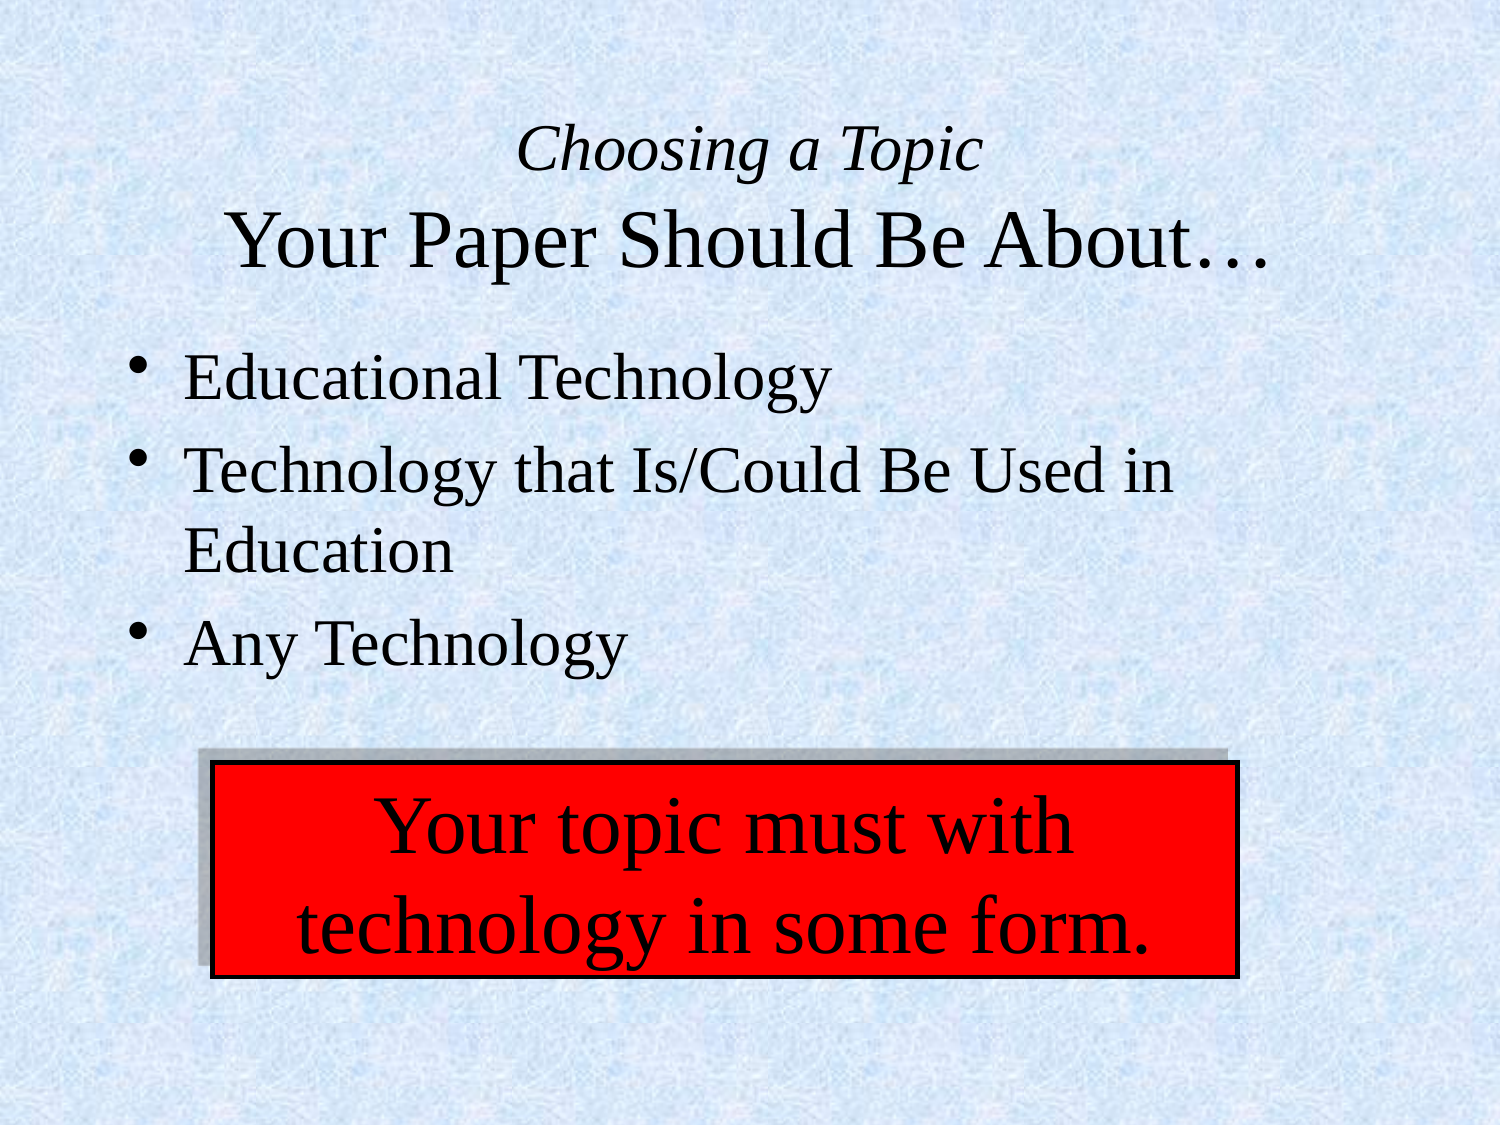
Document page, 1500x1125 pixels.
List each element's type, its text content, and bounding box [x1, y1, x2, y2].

title Choosing a Topic Your Paper Should Be About… [112, 99, 1388, 288]
list Educational Technology Technology that Is/Could Be Used in Education Any Technology [112, 324, 1388, 1001]
picture [0, 0, 1500, 1125]
text_box Your topic must with technology in some form. [212, 762, 1238, 978]
